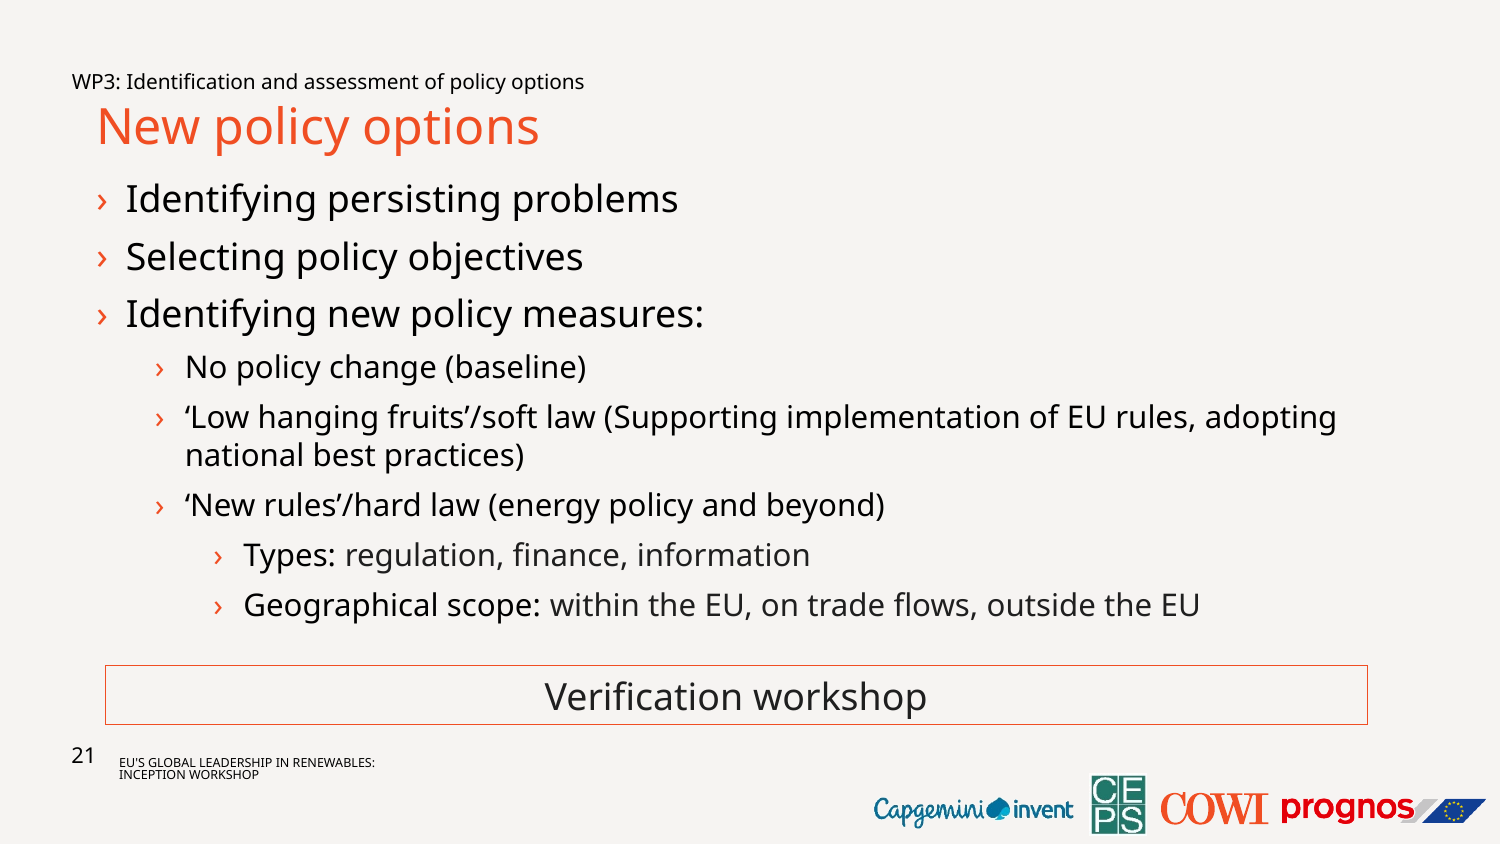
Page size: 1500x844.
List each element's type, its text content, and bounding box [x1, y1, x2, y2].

text_box New policy options [96, 100, 1370, 163]
picture [1282, 797, 1487, 836]
slide_number 21 [29, 733, 97, 796]
picture [871, 793, 1076, 831]
list Identifying persisting problems Selecting policy objectives Identifying new policy measures: No policy change (baseline) ‘Low hanging fruits’/soft law (Supporting implementation of EU rules, adopting national best practices) ‘New rules’/hard law (energy policy and beyond) Types: regulation, finance, information Geographical scope: within the EU, on trade flows, outside the EU [96, 175, 1395, 718]
list WP3: Identification and assessment of policy options [68, 68, 1432, 100]
picture [1089, 773, 1147, 836]
text_box Verification workshop [105, 665, 1368, 725]
text_box EU's global leadership in renewables: Inception workshop [119, 763, 441, 776]
